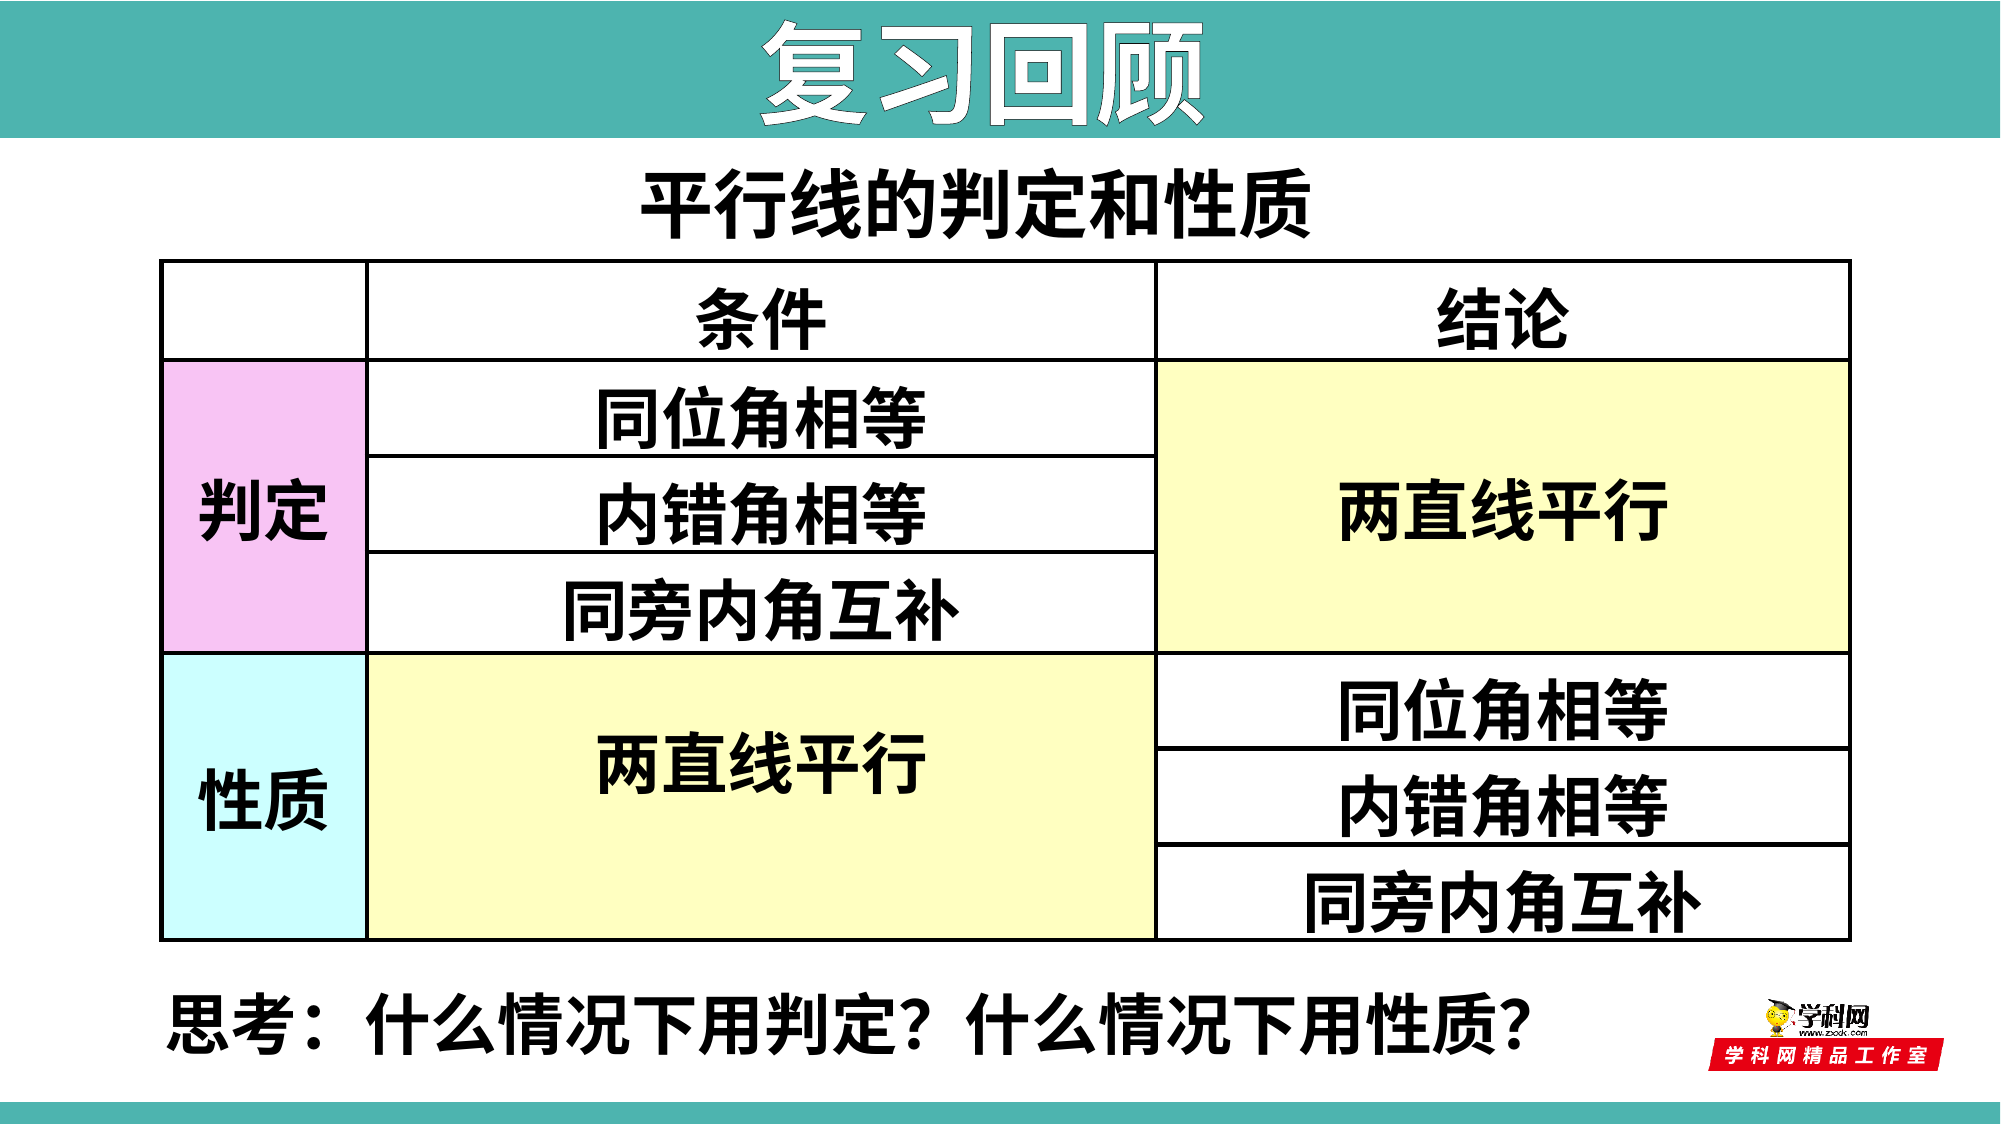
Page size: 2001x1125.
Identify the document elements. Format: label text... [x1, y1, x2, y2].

table_cell 同位角相等 [1158, 655, 1848, 746]
picture [0, 1, 2001, 1124]
table_cell 内错角相等 [1158, 751, 1848, 842]
table_cell 判定 [164, 362, 365, 651]
table_cell 两直线平行 [369, 655, 1154, 938]
text_box 平行线的判定和性质 [338, 148, 1614, 256]
table_header 结论 [1158, 263, 1848, 358]
table_cell 同位角相等 [369, 362, 1154, 454]
table_cell 两直线平行 [1158, 362, 1848, 651]
table_cell 性质 [164, 655, 365, 938]
text_box 复习回顾 [742, 0, 1223, 146]
table_cell 同旁内角互补 [1158, 847, 1848, 938]
table_cell 内错角相等 [369, 458, 1154, 550]
table_cell 同旁内角互补 [369, 554, 1154, 651]
text_box 思考：什么情况下用判定？什么情况下用性质？ [149, 975, 1730, 1070]
table_header 条件 [369, 263, 1154, 358]
table_header [164, 263, 365, 358]
